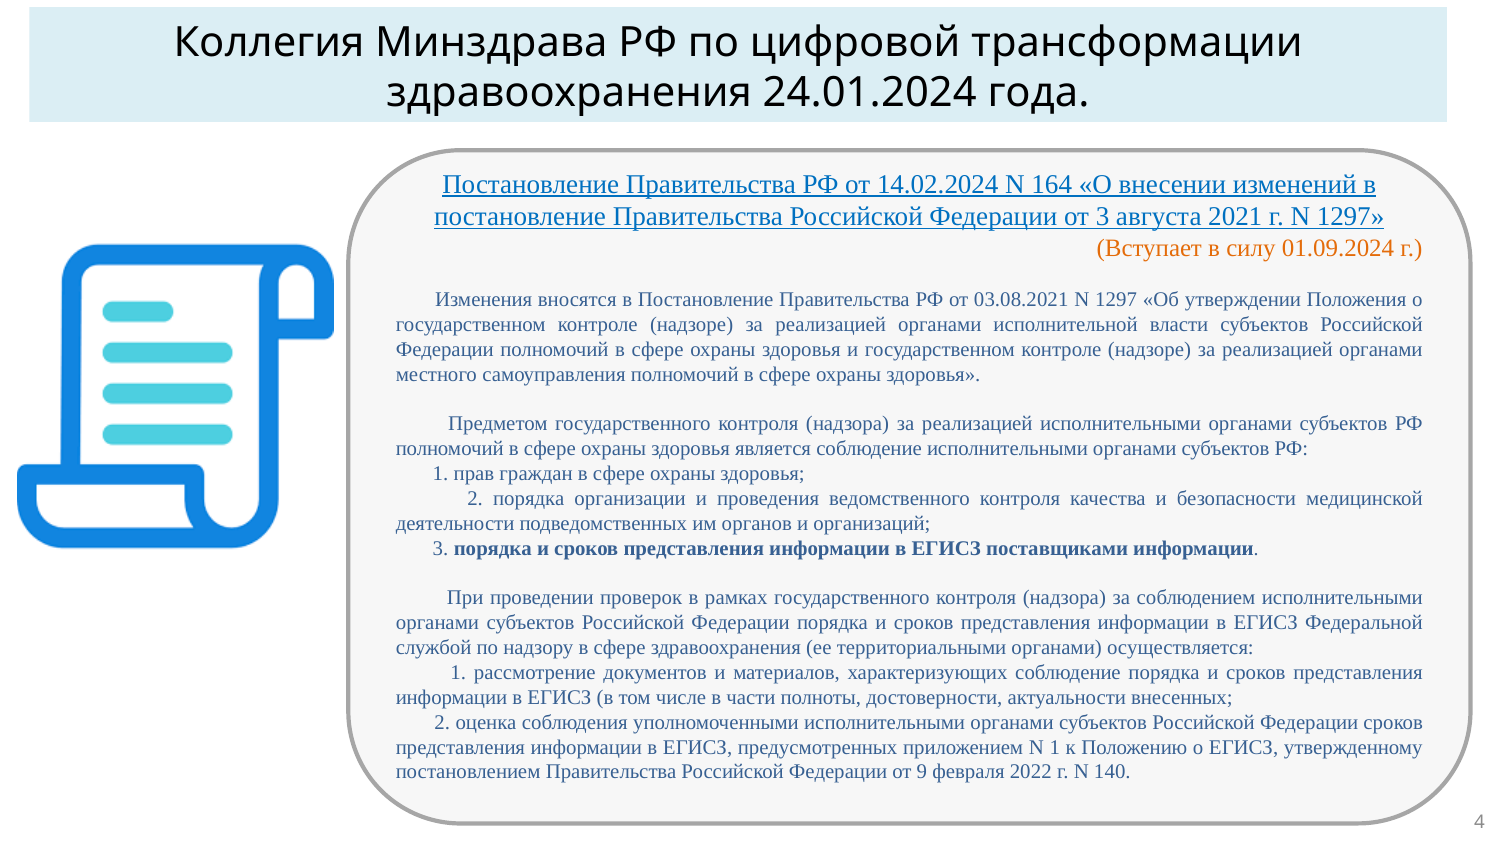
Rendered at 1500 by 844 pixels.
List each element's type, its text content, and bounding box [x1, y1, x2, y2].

text_box Постановление Правительства РФ от 14.02.2024 N 164 «О внесении изменений в постановление Правительства Российской Федерации от 3 августа 2021 г. N 1297» (Вступает в силу 01.09.2024 г.) Изменения вносятся в Постановление Правительства РФ от 03.08.2021 N 1297 «Об утверждении Положения о государственном контроле (надзоре) за реализацией органами исполнительной власти субъектов Российской Федерации полномочий в сфере охраны здоровья и государственном контроле (надзоре) за реализацией органами местного самоуправления полномочий в сфере охраны здоровья». Предметом государственного контроля (надзора) за реализацией исполнительными органами субъектов РФ полномочий в сфере охраны здоровья является соблюдение исполнительными органами субъектов РФ: 1. прав граждан в сфере охраны здоровья; 2. порядка организации и проведения ведомственного контроля качества и безопасности медицинской деятельности подведомственных им органов и организаций; 3. порядка и сроков представления информации в ЕГИСЗ поставщиками информации. При проведении проверок в рамках государственного контроля (надзора) за соблюдением исполнительными органами субъектов Российской Федерации порядка и сроков представления информации в ЕГИСЗ Федеральной службой по надзору в сфере здравоохранения (ее территориальными органами) осуществляется: 1. рассмотрение документов и материалов, характеризующих соблюдение порядка и сроков представления информации в ЕГИСЗ (в том числе в части полноты, достоверности, актуальности внесенных; 2. оценка соблюдения уполномоченными исполнительными органами субъектов Российской Федерации сроков представления информации в ЕГИСЗ, предусмотренных приложением N 1 к Положению о ЕГИСЗ, утвержденному постановлением Правительства Российской Федерации от 9 февраля 2022 г. N 140. [346, 148, 1473, 826]
text_box Коллегия Минздрава РФ по цифровой трансформации здравоохранения 24.01.2024 года. [29, 7, 1447, 122]
picture [17, 232, 334, 561]
slide_number 4 [1149, 798, 1500, 843]
